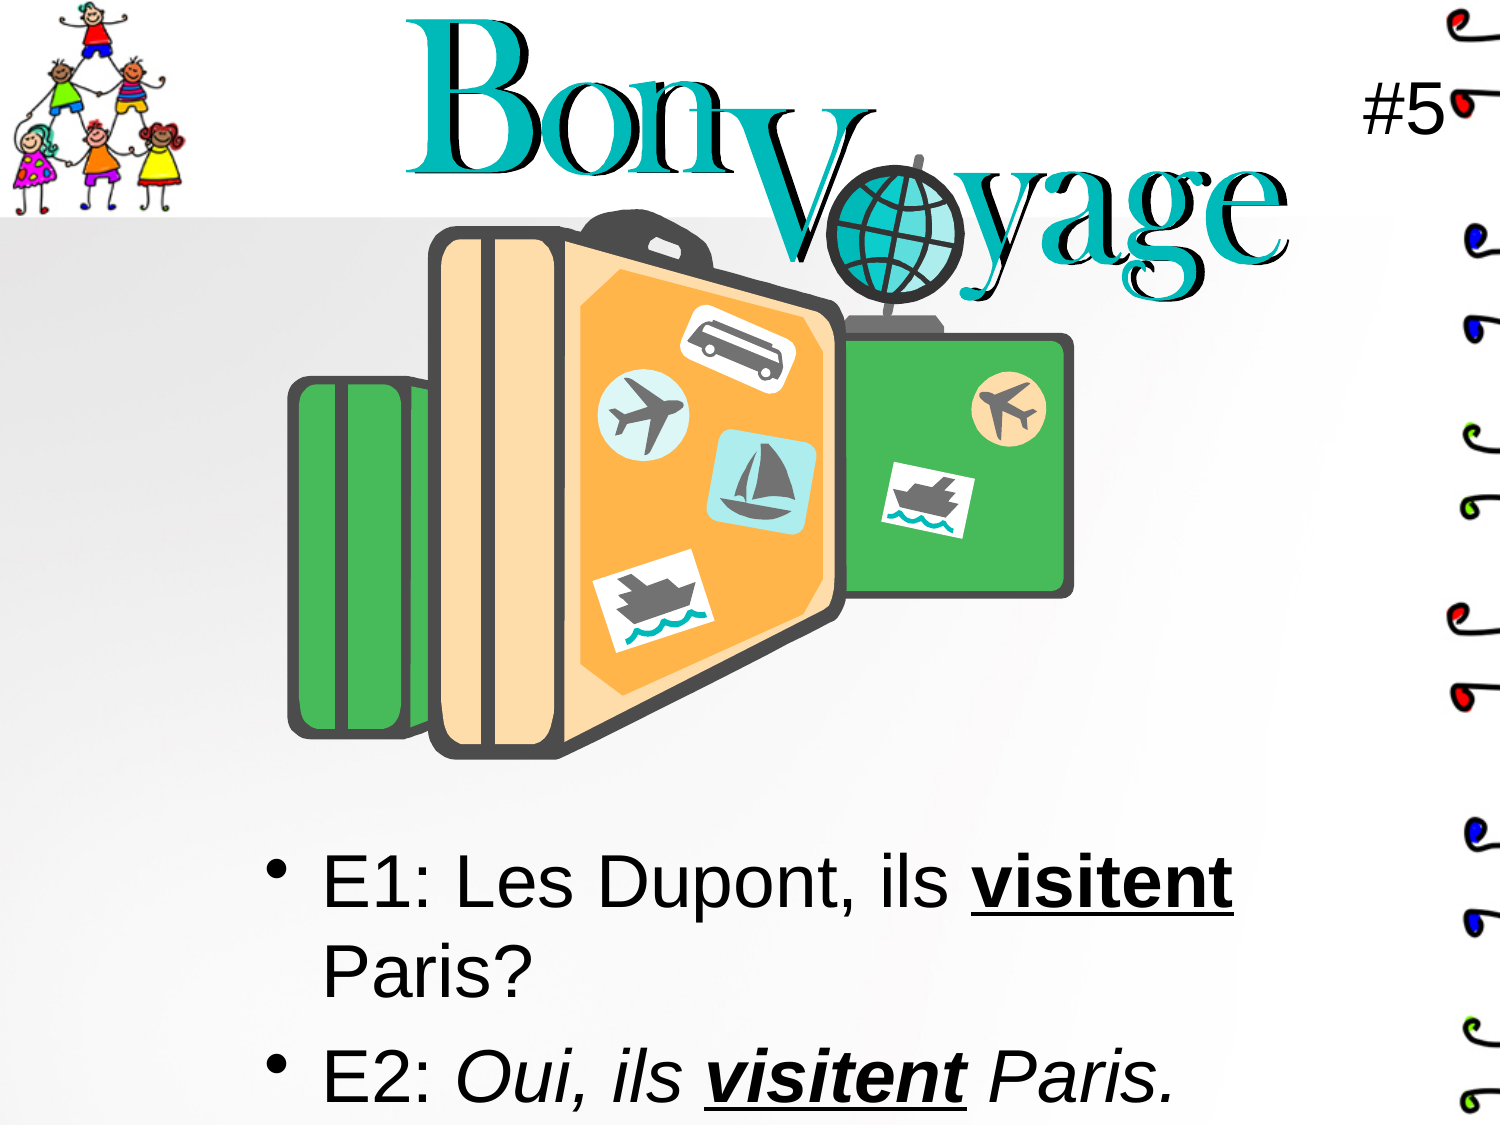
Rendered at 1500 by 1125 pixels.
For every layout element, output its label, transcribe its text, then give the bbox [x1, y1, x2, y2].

title #5 [212, 16, 1463, 192]
list E1: Les Dupont, ils visitent Paris? E2: Oui, ils visitent Paris. [249, 824, 1438, 1088]
picture [0, 0, 1500, 1125]
